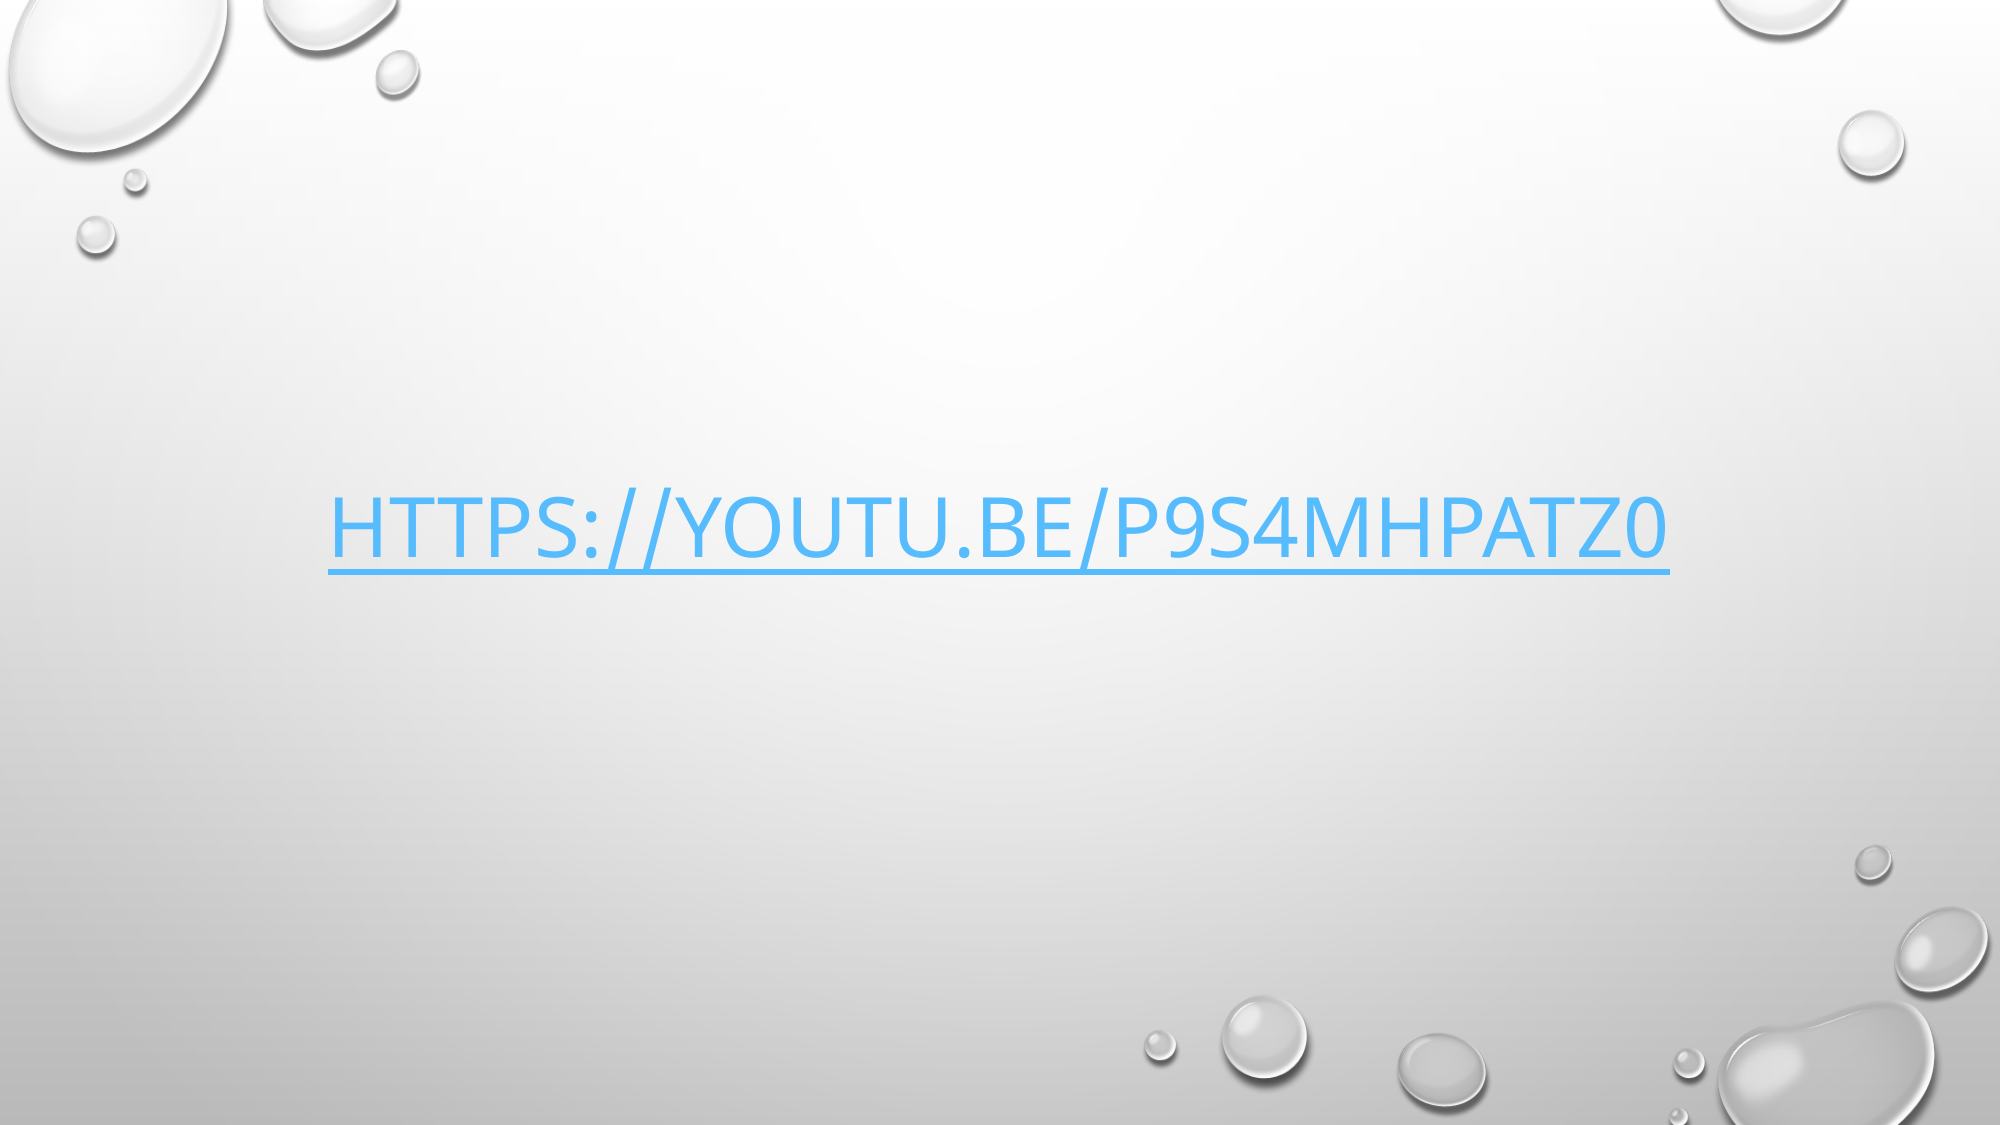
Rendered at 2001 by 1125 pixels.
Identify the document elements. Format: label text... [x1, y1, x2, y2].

picture [0, 0, 2000, 1125]
title https://youtu.be/P9s4MhPATZ0 [149, 135, 1848, 585]
